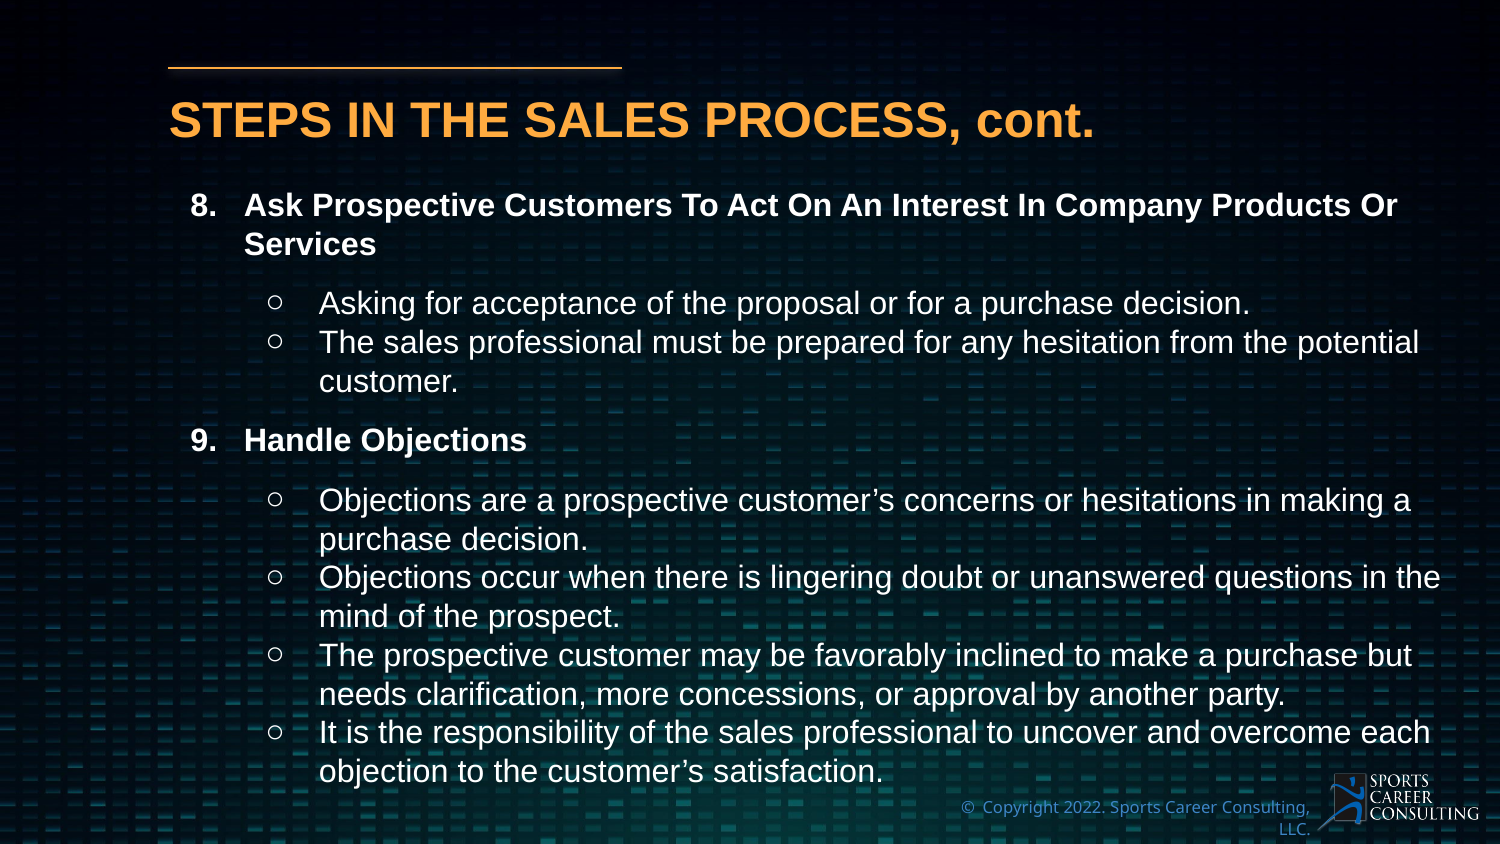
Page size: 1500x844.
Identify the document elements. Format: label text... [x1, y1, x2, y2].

list Ask Prospective Customers To Act On An Interest In Company Products Or Services Asking for acceptance of the proposal or for a purchase decision. The sales professional must be prepared for any hesitation from the potential customer. Handle Objections Objections are a prospective customer’s concerns or hesitations in making a purchase decision. Objections occur when there is lingering doubt or unanswered questions in the mind of the prospect. The prospective customer may be favorably inclined to make a purchase but needs clarification, more concessions, or approval by another party. It is the responsibility of the sales professional to uncover and overcome each objection to the customer’s satisfaction. [153, 169, 1469, 753]
picture [0, 0, 1500, 844]
title STEPS IN THE SALES PROCESS, cont. [153, 72, 1469, 169]
text_box © Copyright 2022. Sports Career Consulting, LLC. [914, 769, 1326, 844]
